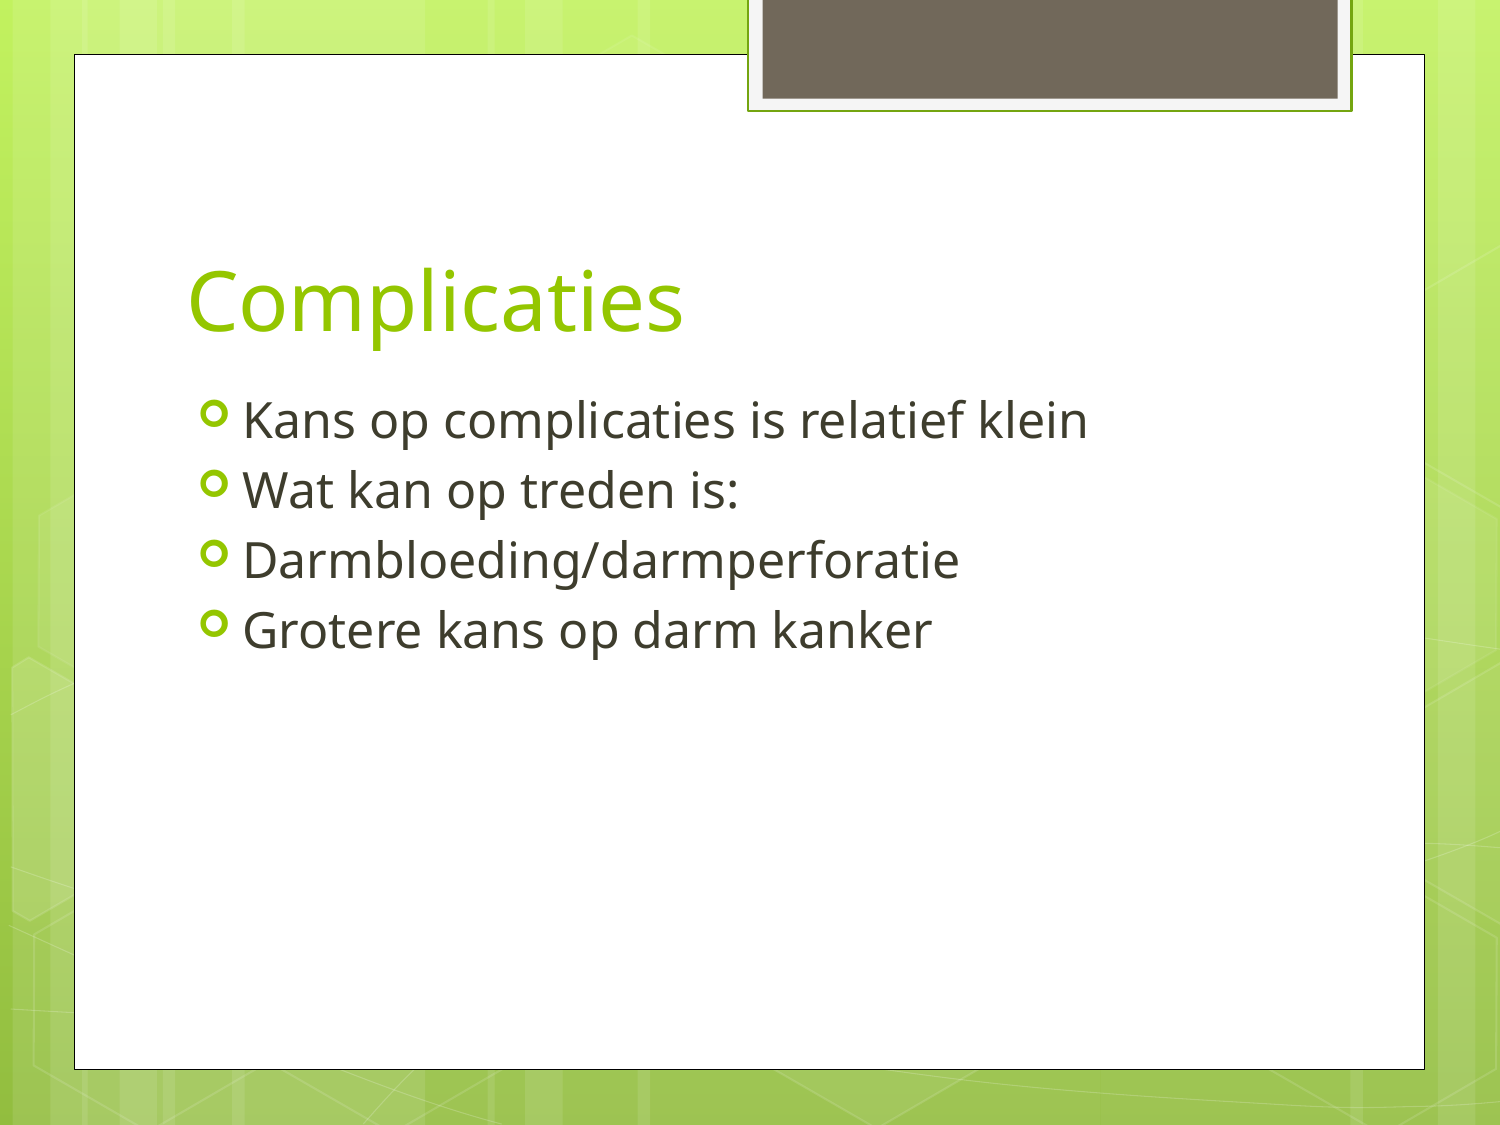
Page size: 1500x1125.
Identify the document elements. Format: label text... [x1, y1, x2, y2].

title Complicaties [171, 168, 1324, 357]
list Kans op complicaties is relatief klein Wat kan op treden is: Darmbloeding/darmperforatie Grotere kans op darm kanker [171, 381, 1283, 957]
